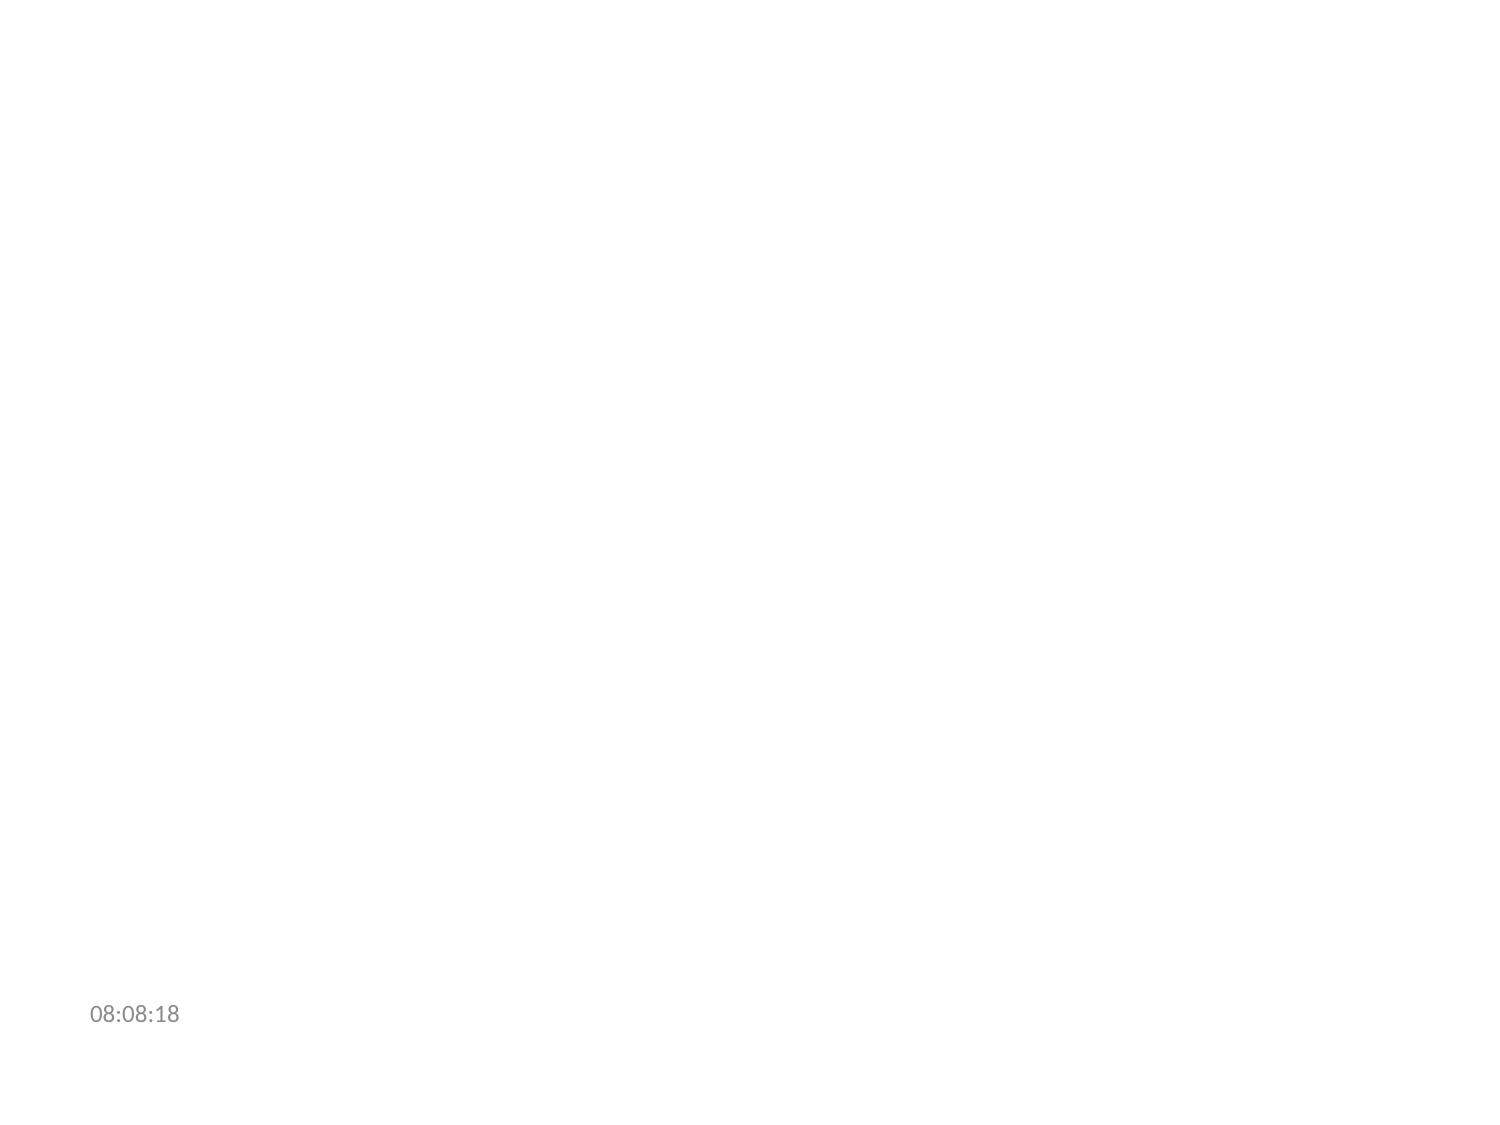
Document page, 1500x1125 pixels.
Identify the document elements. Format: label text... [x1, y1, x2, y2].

text_box 15:35:09 [75, 982, 425, 1043]
